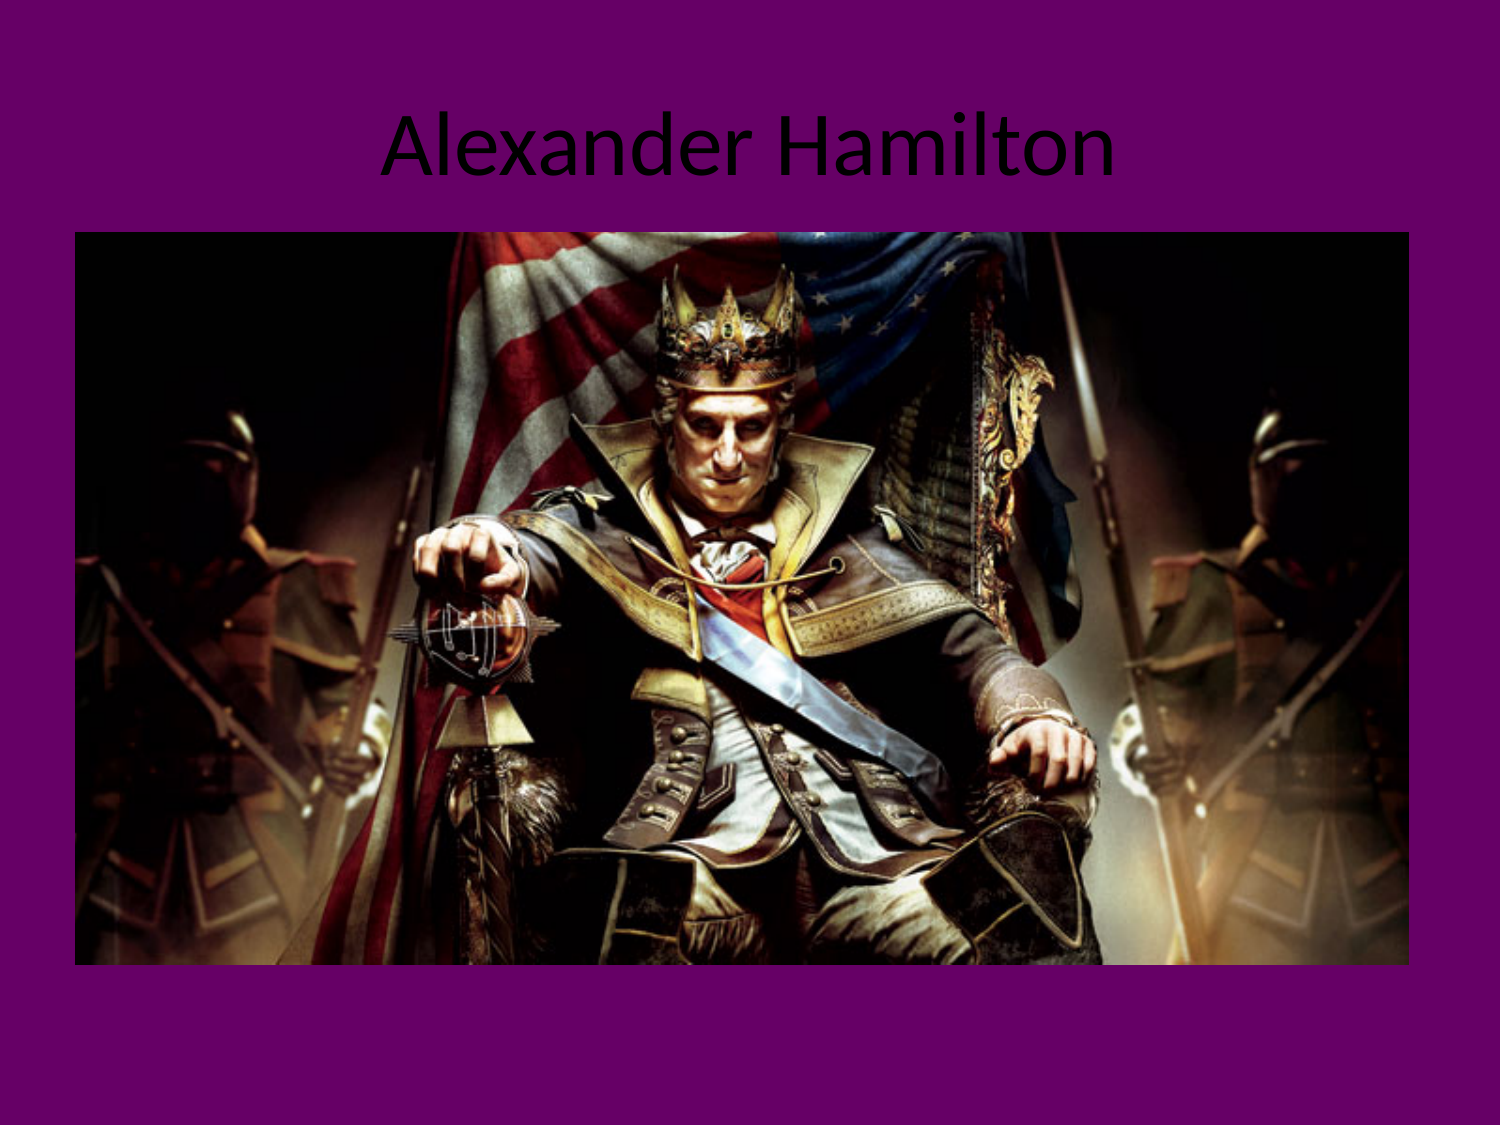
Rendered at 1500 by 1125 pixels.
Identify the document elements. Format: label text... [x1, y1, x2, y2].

title Alexander Hamilton [75, 45, 1425, 233]
picture [74, 232, 1409, 966]
